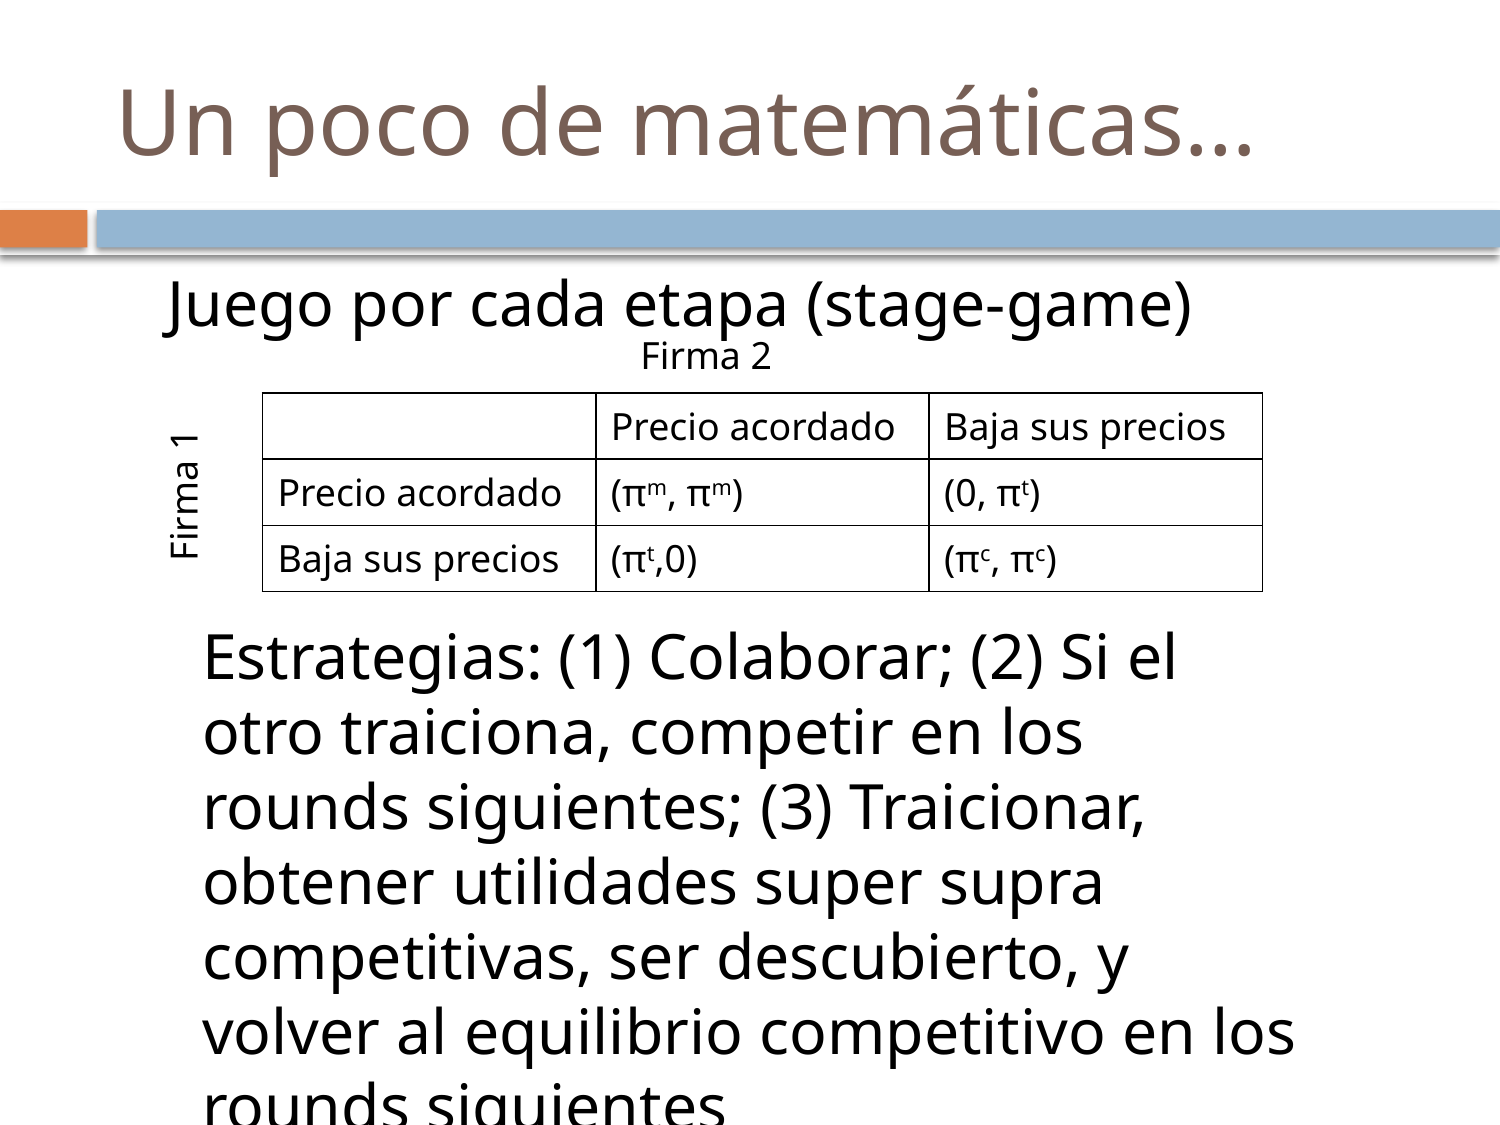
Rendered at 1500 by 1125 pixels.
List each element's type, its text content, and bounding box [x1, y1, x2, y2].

table_cell (0, πt) [930, 460, 1262, 525]
text_box Juego por cada etapa (stage-game) [152, 256, 1288, 422]
table_cell (πc, πc) [930, 526, 1262, 591]
table_header Baja sus precios [930, 422, 1262, 458]
table_cell Precio acordado [263, 460, 595, 525]
table_cell (πm, πm) [597, 460, 928, 525]
table_cell (πt,0) [597, 526, 928, 591]
table_header Precio acordado [597, 422, 928, 458]
text_box Estrategias: (1) Colaborar; (2) Si el otro traiciona, competir en los rounds siguientes; (3) Traicionar, obtener utilidades super supra competitivas, ser descubierto, y volver al equilibrio competitivo en los rounds siguientes [187, 609, 1323, 1125]
table_cell Baja sus precios [263, 526, 595, 591]
text_box Firma 1 [152, 422, 213, 576]
title Un poco de matemáticas… [100, 37, 1438, 200]
table_header [263, 422, 595, 458]
